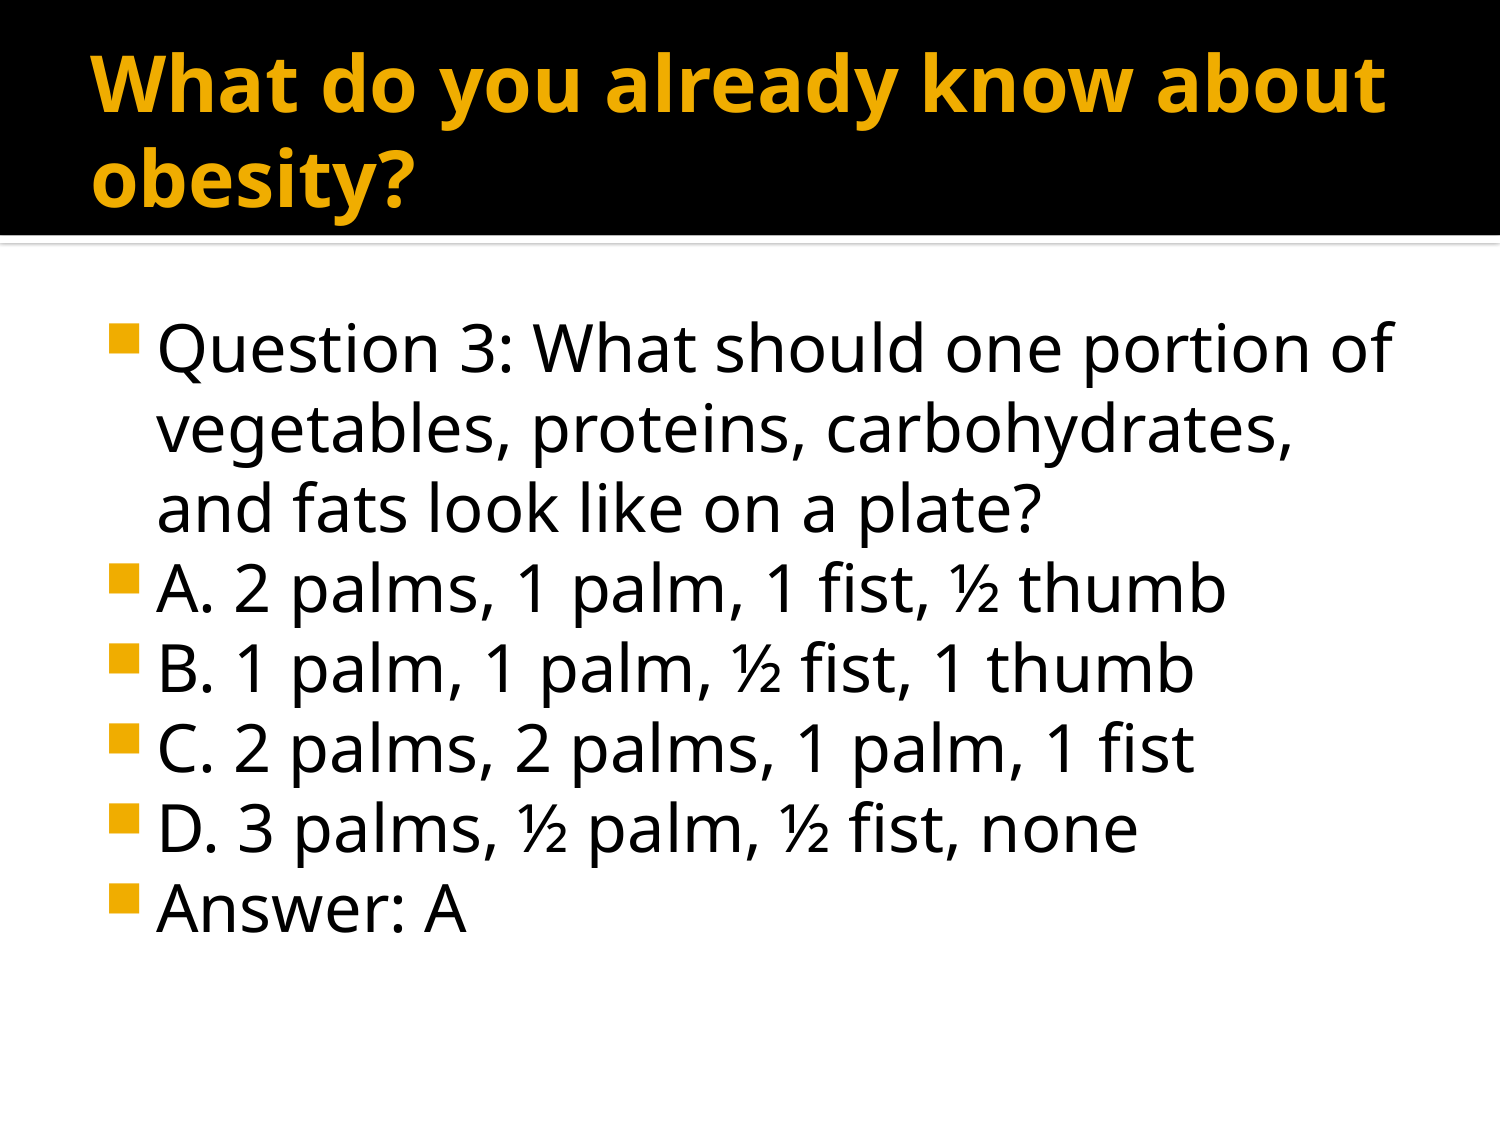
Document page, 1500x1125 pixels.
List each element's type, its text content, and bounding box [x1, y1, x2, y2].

list Question 3: What should one portion of vegetables, proteins, carbohydrates, and fats look like on a plate? A. 2 palms, 1 palm, 1 fist, ½ thumb B. 1 palm, 1 palm, ½ fist, 1 thumb C. 2 palms, 2 palms, 1 palm, 1 fist D. 3 palms, ½ palm, ½ fist, none Answer: A [75, 291, 1425, 1050]
title What do you already know about obesity? [75, 25, 1425, 231]
